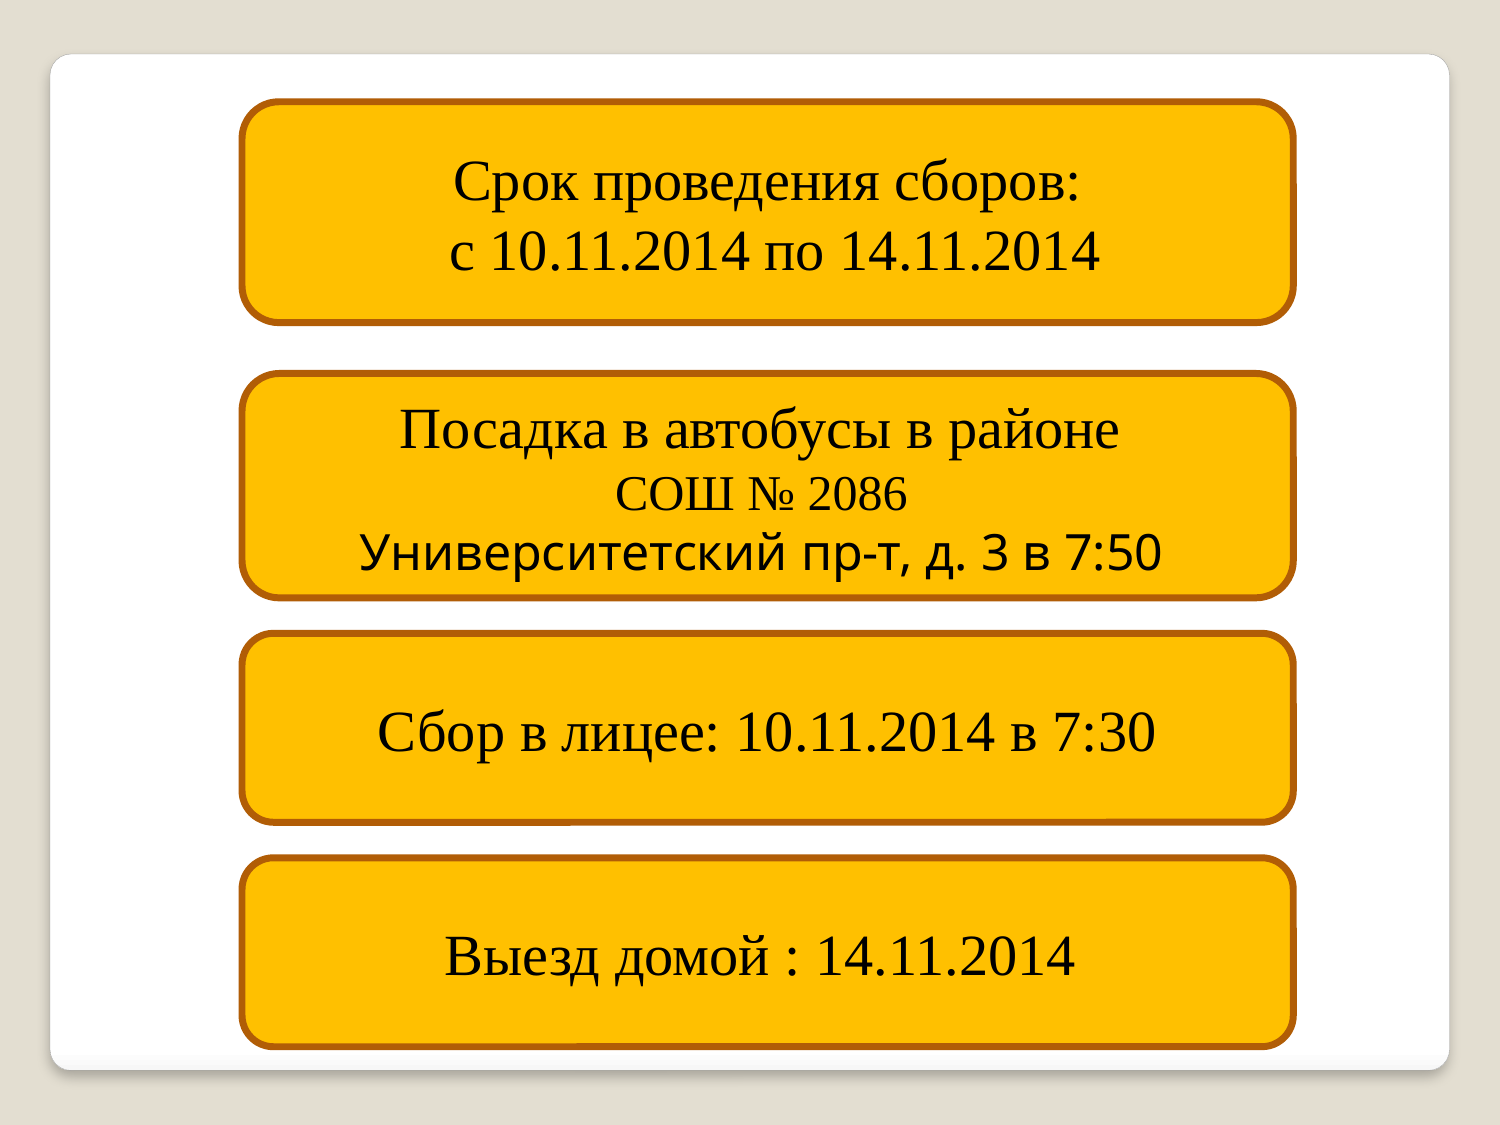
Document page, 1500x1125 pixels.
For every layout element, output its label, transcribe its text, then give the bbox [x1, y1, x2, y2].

text_box Сбор в лицее: 10.11.2014 в 7:30 [238, 629, 1297, 826]
text_box Срок проведения сборов: с 10.11.2014 по 14.11.2014 [238, 98, 1297, 327]
text_box Выезд домой : 14.11.2014 [238, 854, 1297, 1051]
text_box Посадка в автобусы в районе СОШ № 2086 Университетский пр-т, д. 3 в 7:50 [238, 369, 1297, 602]
